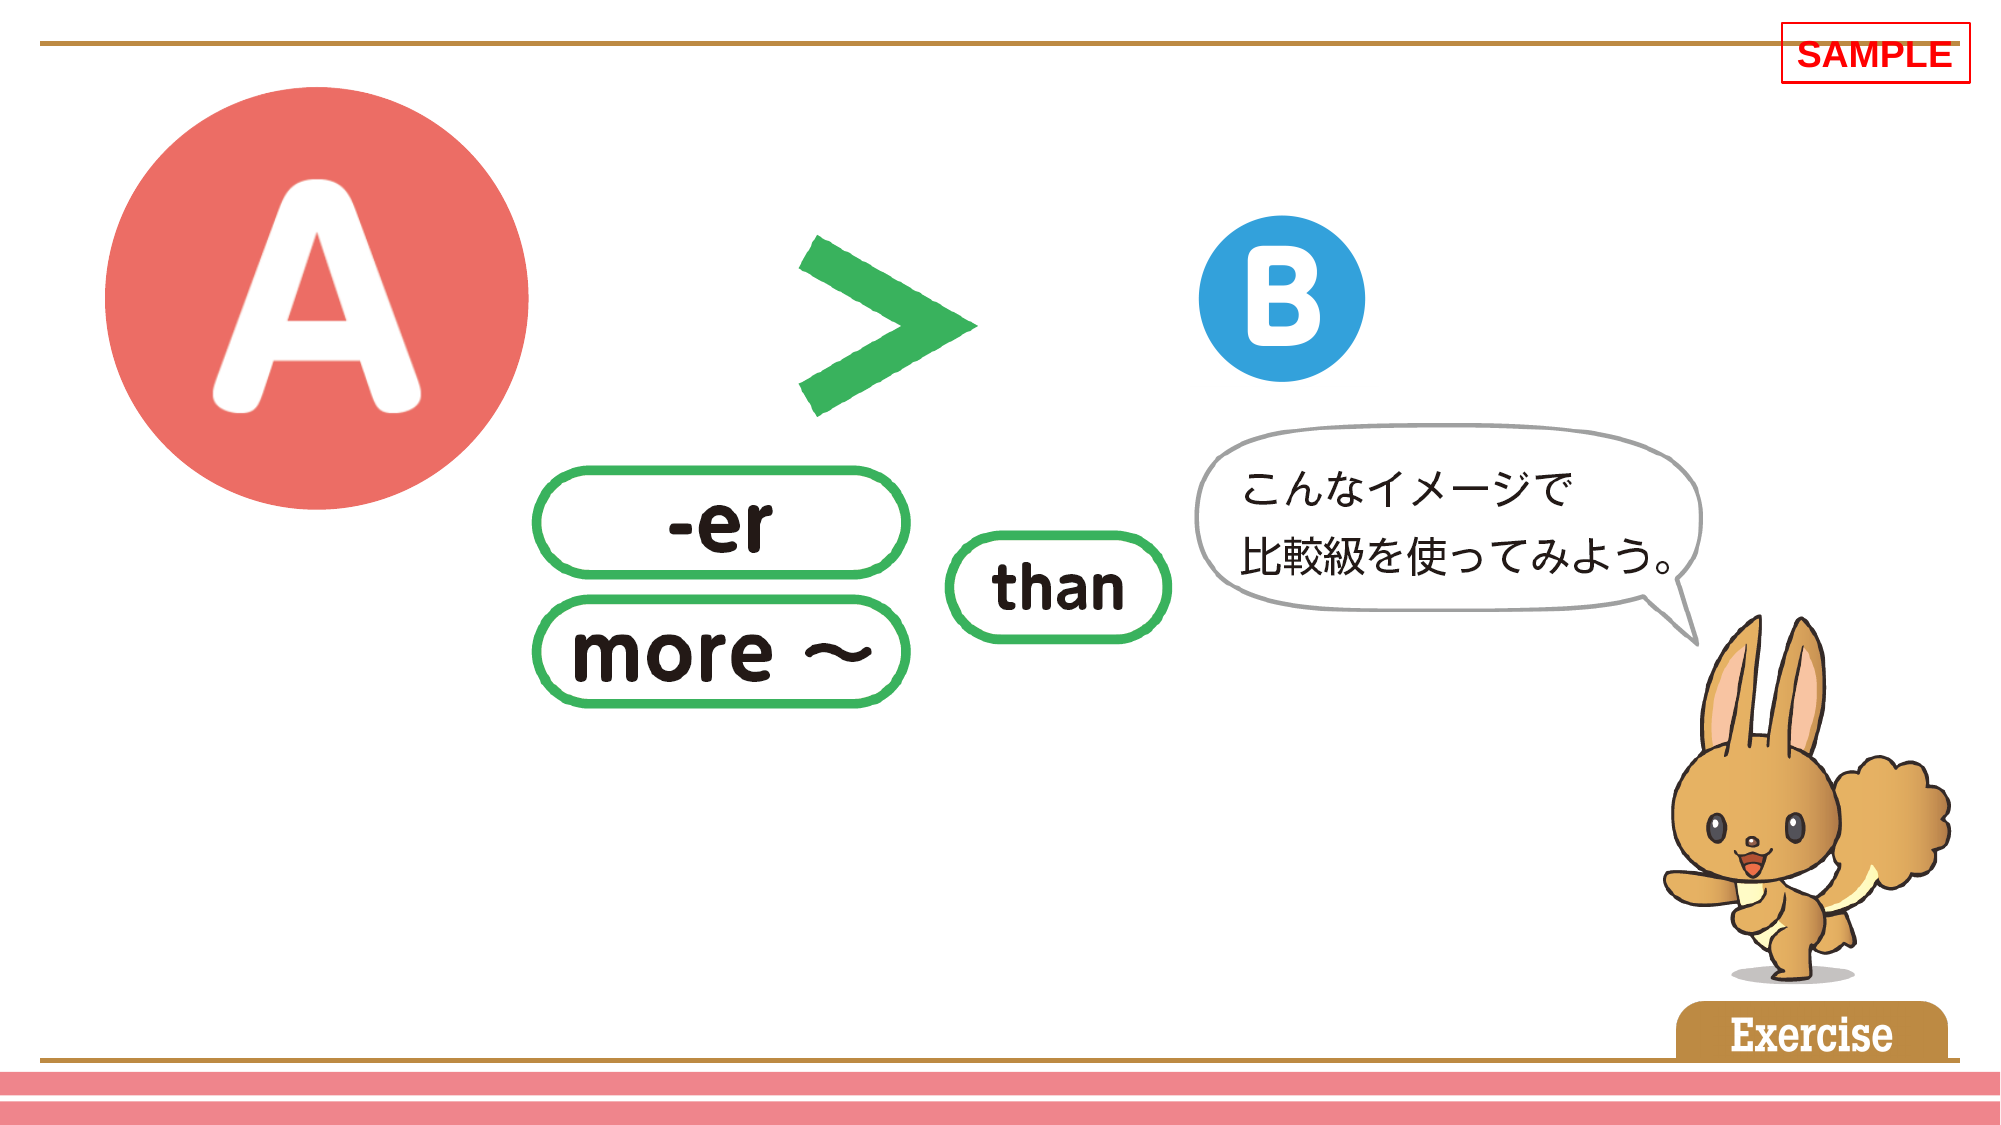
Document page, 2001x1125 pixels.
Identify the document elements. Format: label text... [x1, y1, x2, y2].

picture [1676, 1001, 1948, 1058]
picture [1190, 404, 1969, 992]
text_box SAMPLE [1782, 22, 1971, 83]
picture [104, 86, 1177, 725]
picture [1190, 209, 1379, 387]
